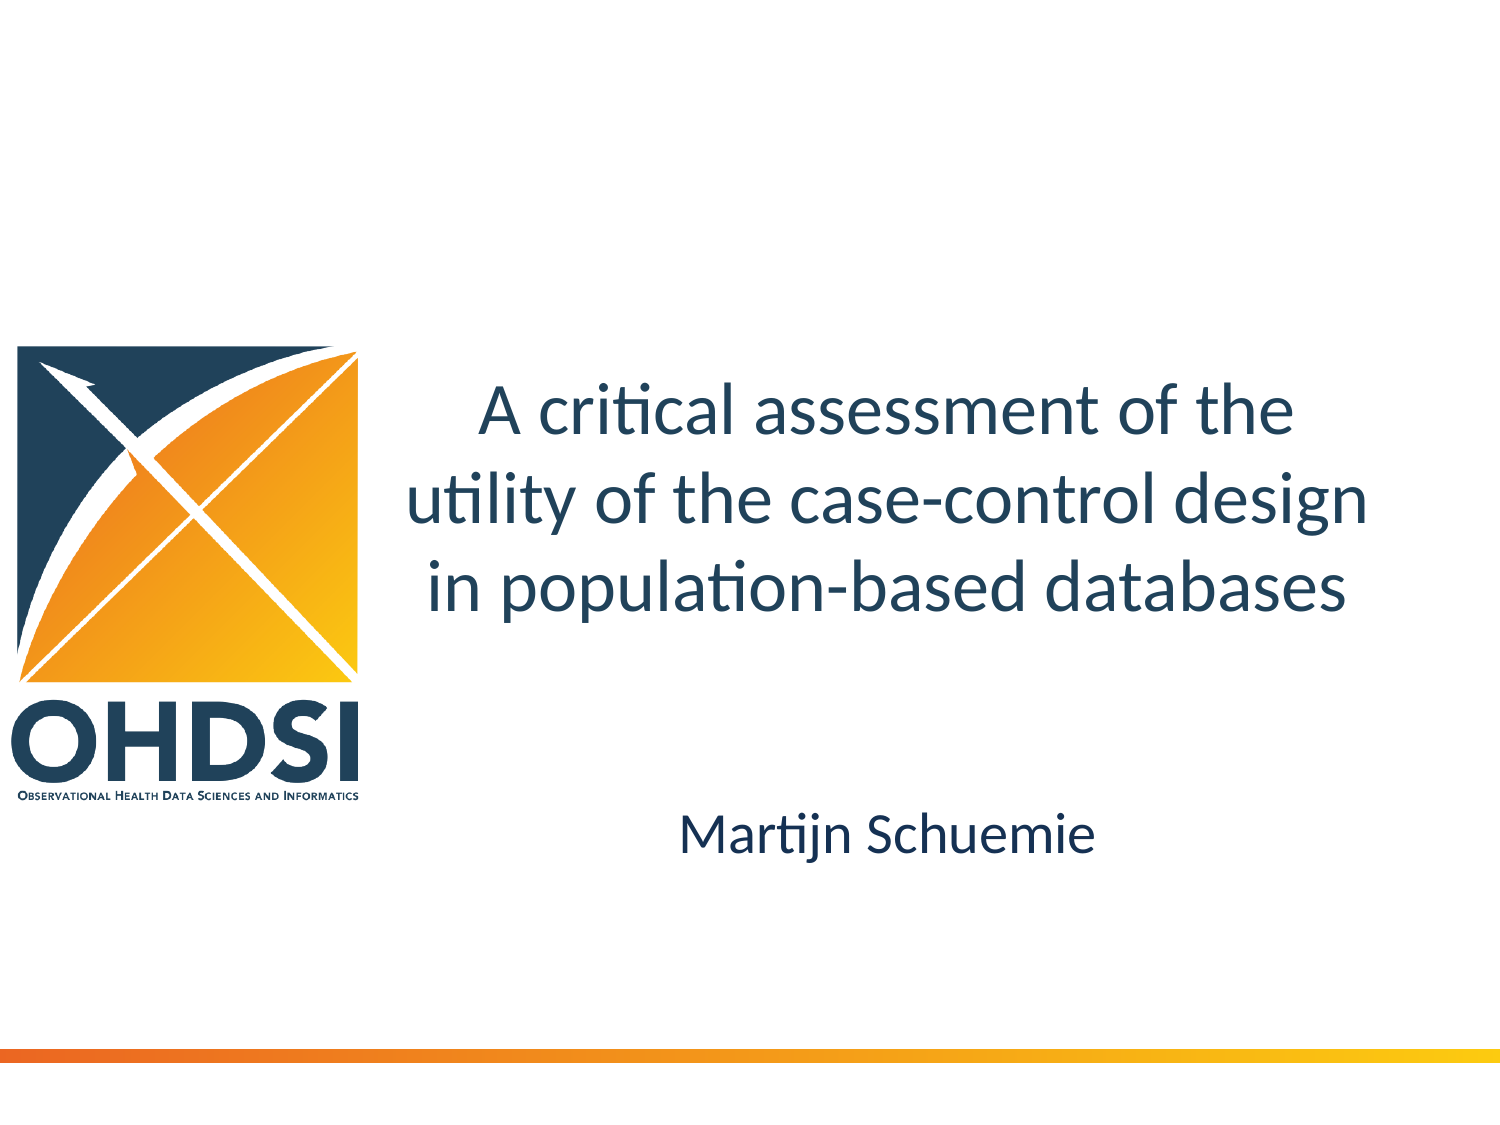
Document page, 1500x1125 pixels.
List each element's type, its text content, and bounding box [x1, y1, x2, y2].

subtitle Martijn Schuemie [387, 787, 1388, 950]
picture [0, 307, 403, 838]
title A critical assessment of the utility of the case-control design in population-based databases [387, 349, 1388, 638]
